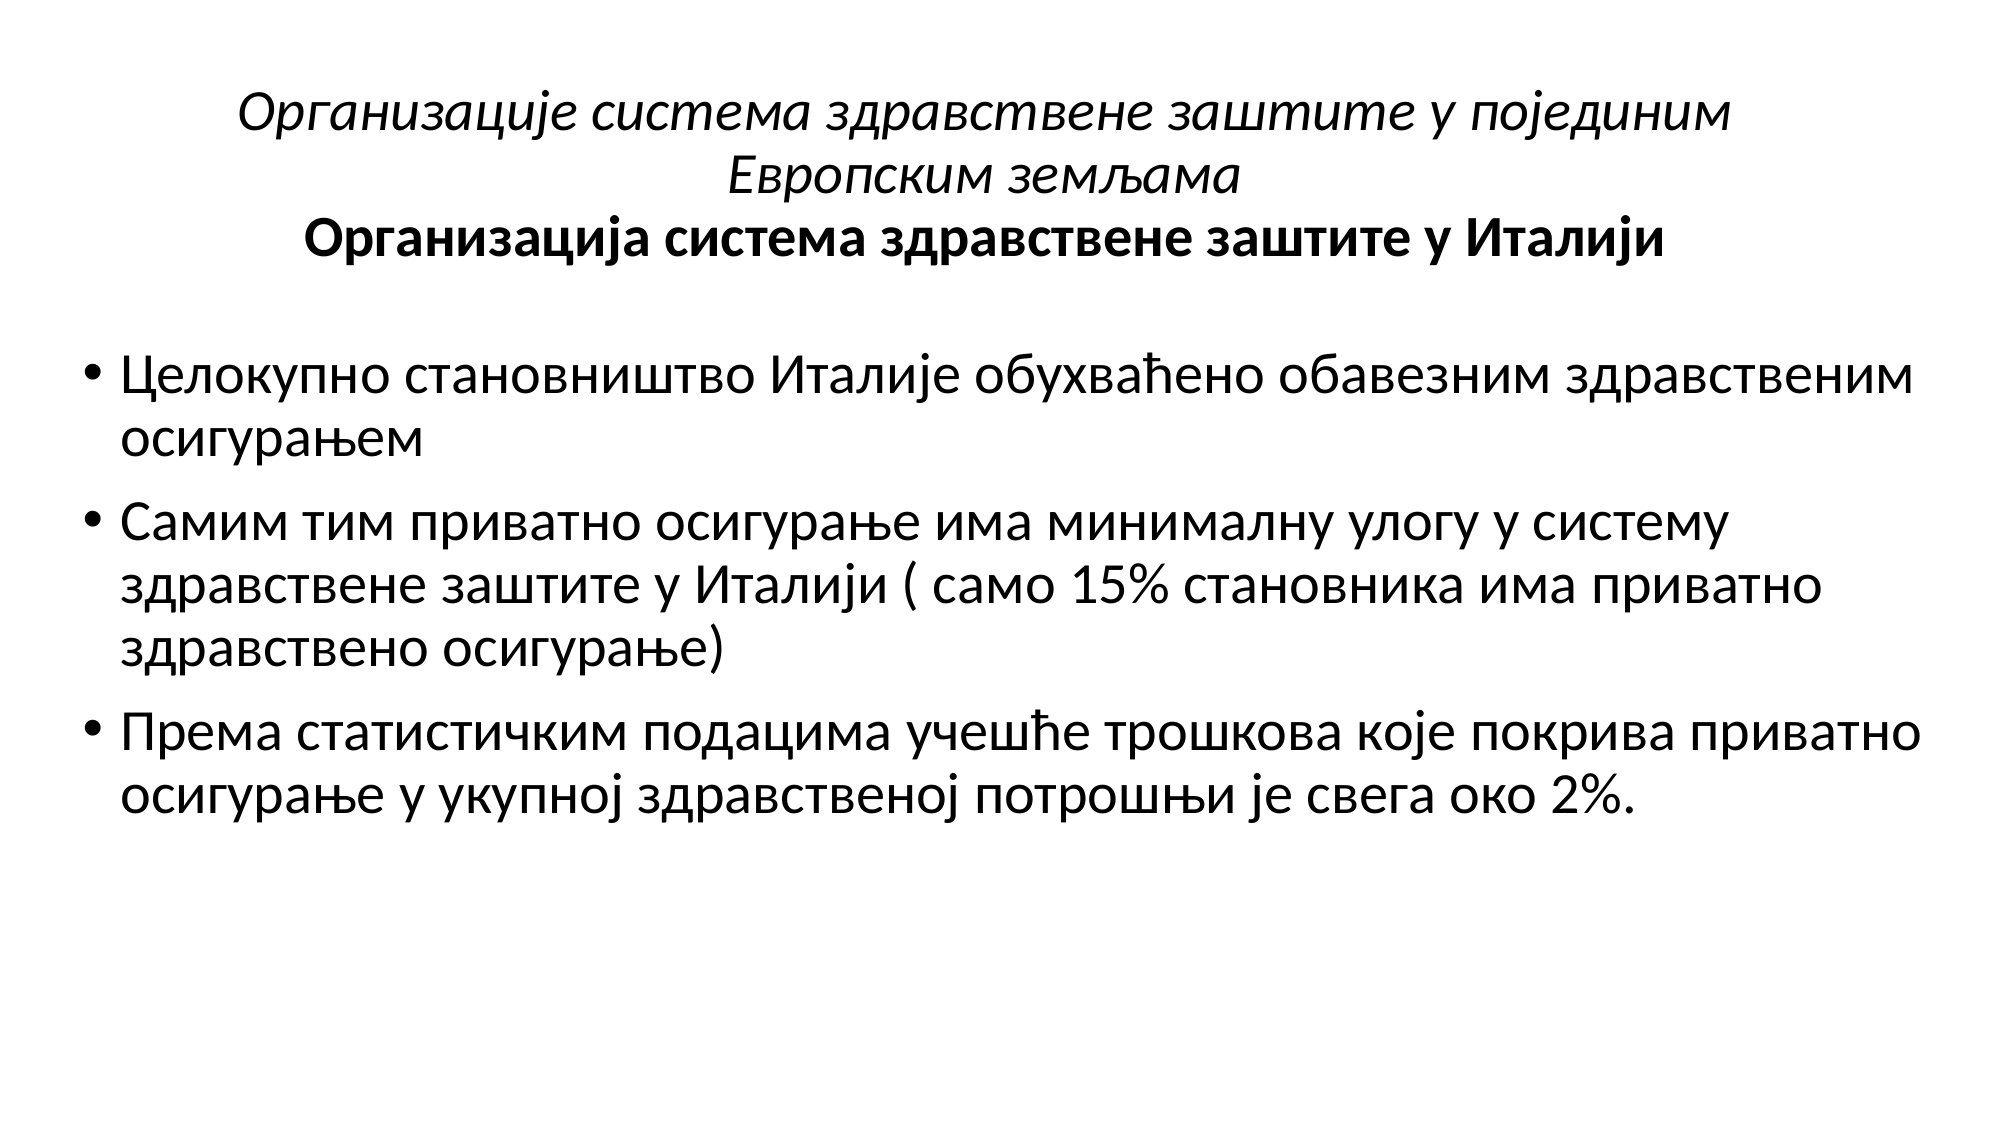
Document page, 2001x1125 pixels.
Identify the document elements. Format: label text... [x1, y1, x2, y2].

title Организације система здравствене заштите у појединим Европским земљама Организација система здравствене заштите у Италији [122, 66, 1848, 284]
list Целокупно становништво Италије обухваћено обавезним здравственим осигурањем Самим тим приватно осигурање има минималну улогу у систему здравствене заштите у Италији ( само 15% становника има приватно здравствено осигурање) Према статистичким подацима учешће трошкова које покрива приватно осигурање у укупној здравственој потрошњи је свега око 2%. [67, 335, 1943, 1125]
